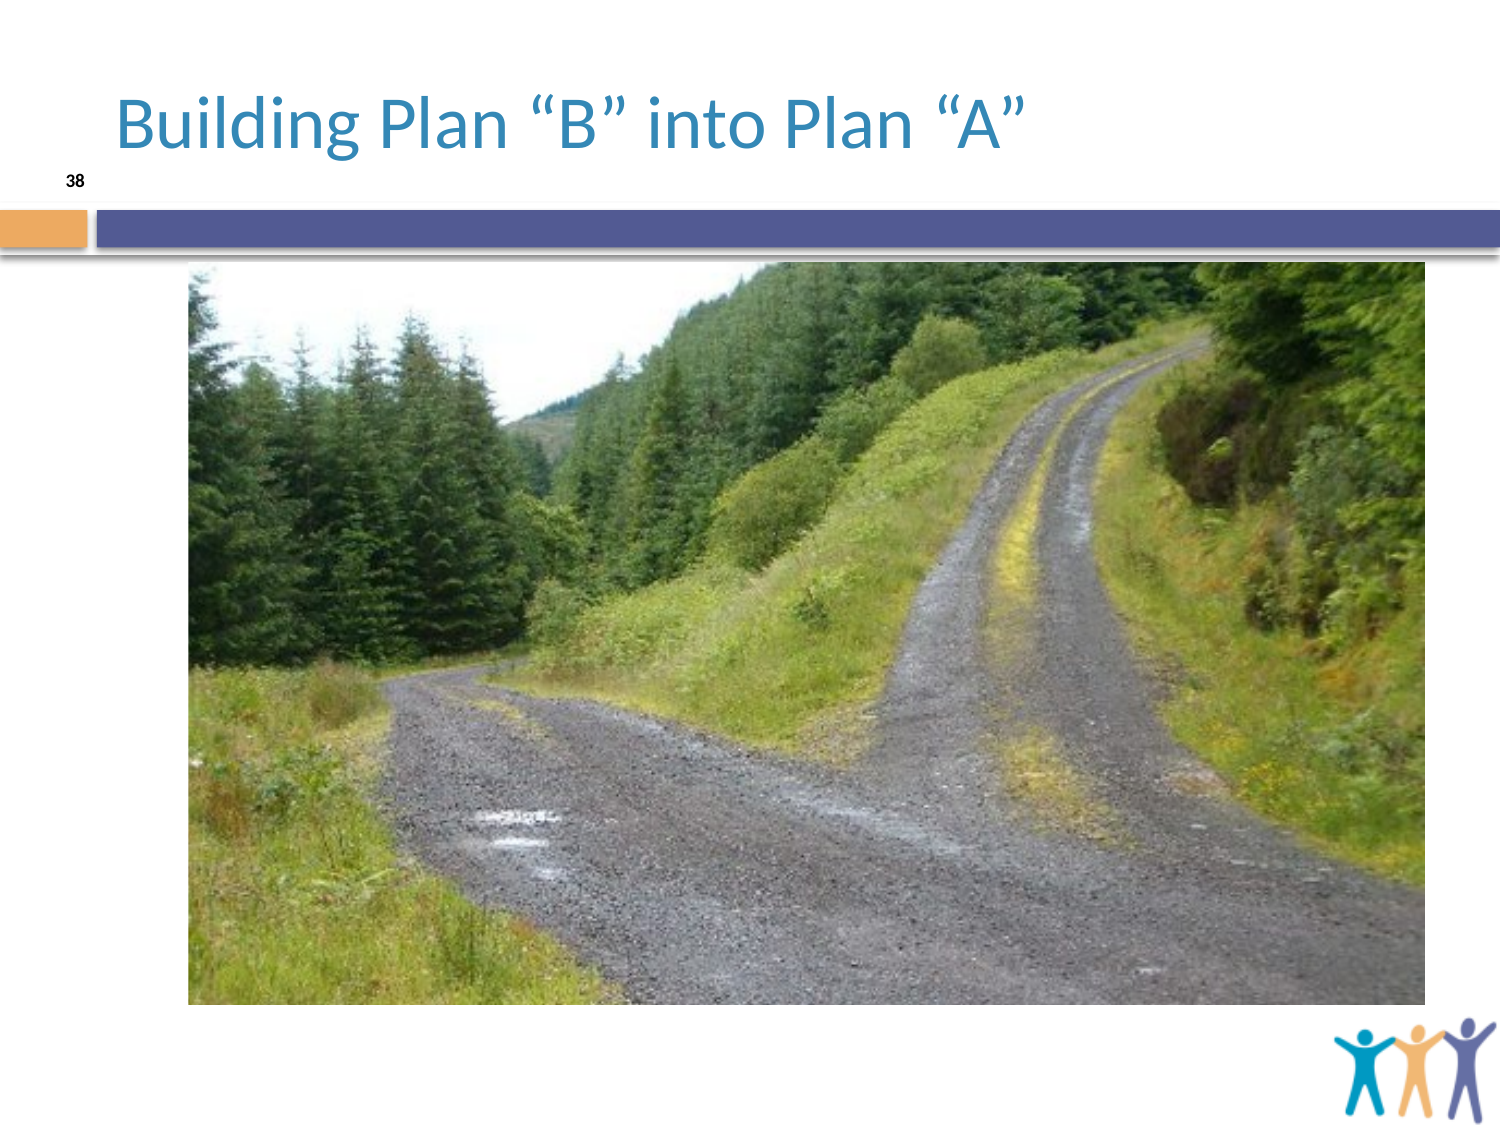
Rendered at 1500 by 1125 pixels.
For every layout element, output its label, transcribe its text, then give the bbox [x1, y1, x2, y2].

slide_number 38 [0, 160, 151, 199]
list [187, 262, 1426, 1006]
title Building Plan “B” into Plan “A” [100, 37, 1438, 200]
